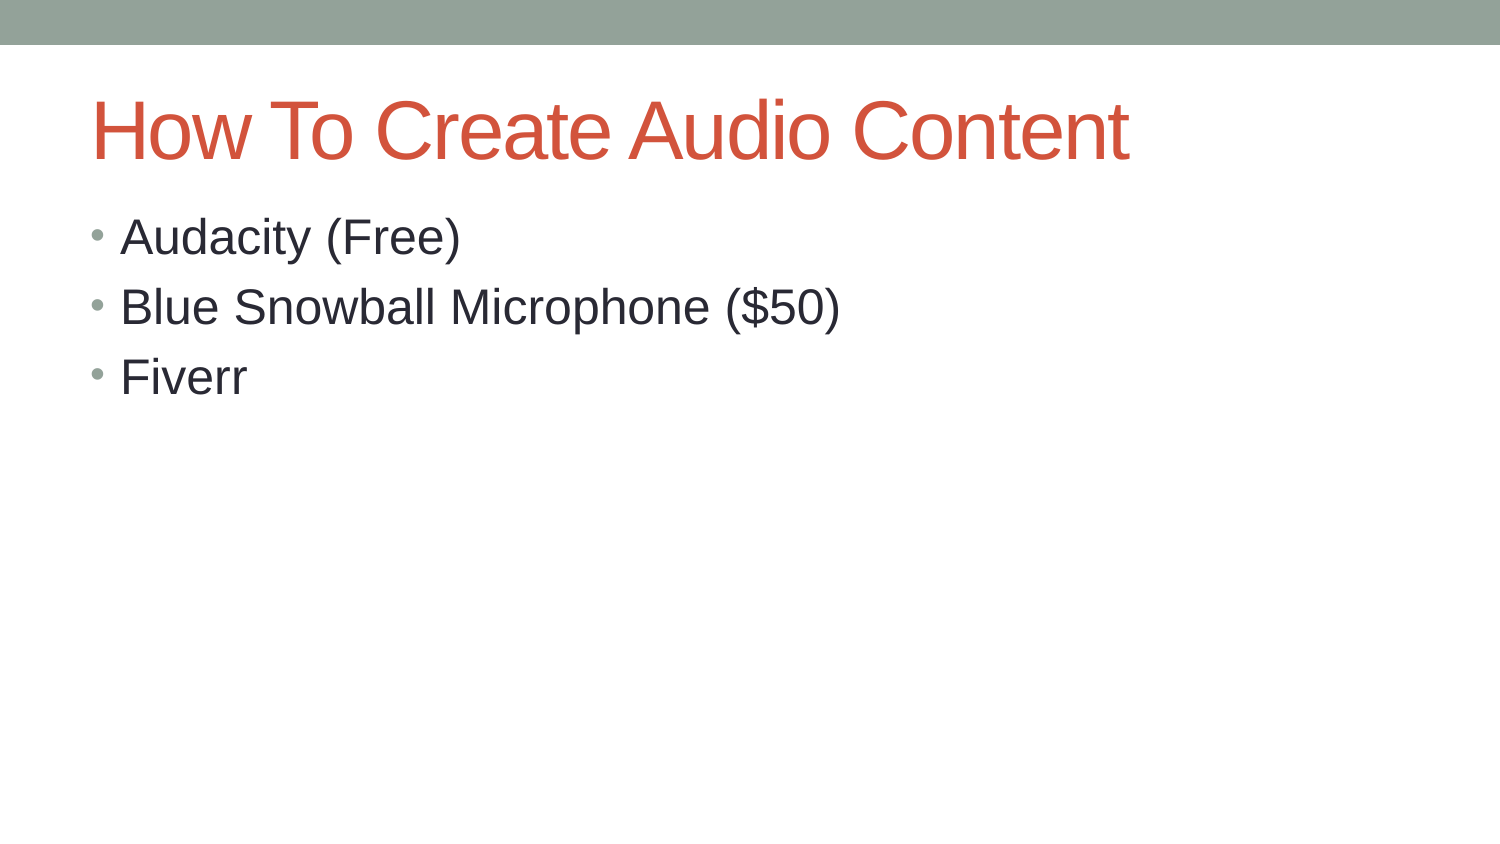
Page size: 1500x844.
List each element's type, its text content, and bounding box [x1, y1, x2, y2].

list Audacity (Free) Blue Snowball Microphone ($50) Fiverr [75, 196, 1425, 797]
title How To Create Audio Content [75, 65, 1425, 188]
